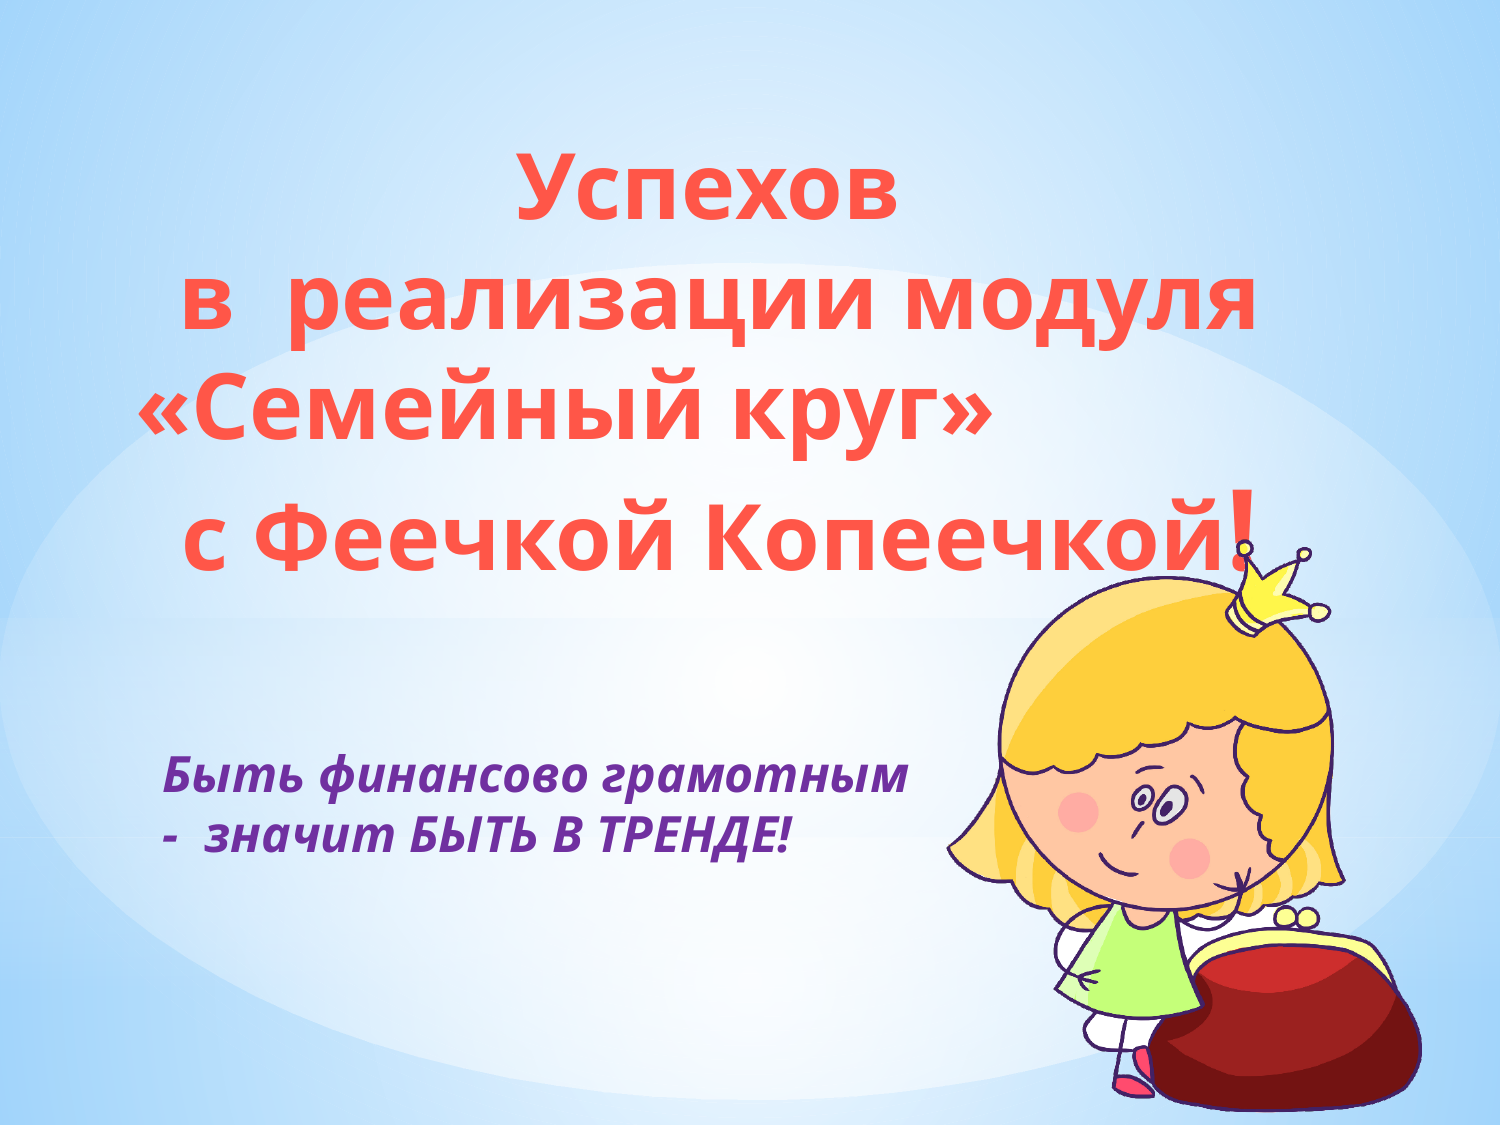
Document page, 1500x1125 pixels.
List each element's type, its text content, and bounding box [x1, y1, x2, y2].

list Успехов в реализации модуля «Семейный круг» с Феечкой Копеечкой! [112, 120, 1329, 690]
title Быть финансово грамотным - значит БЫТЬ В ТРЕНДЕ! [147, 735, 897, 972]
picture [903, 455, 1469, 1125]
